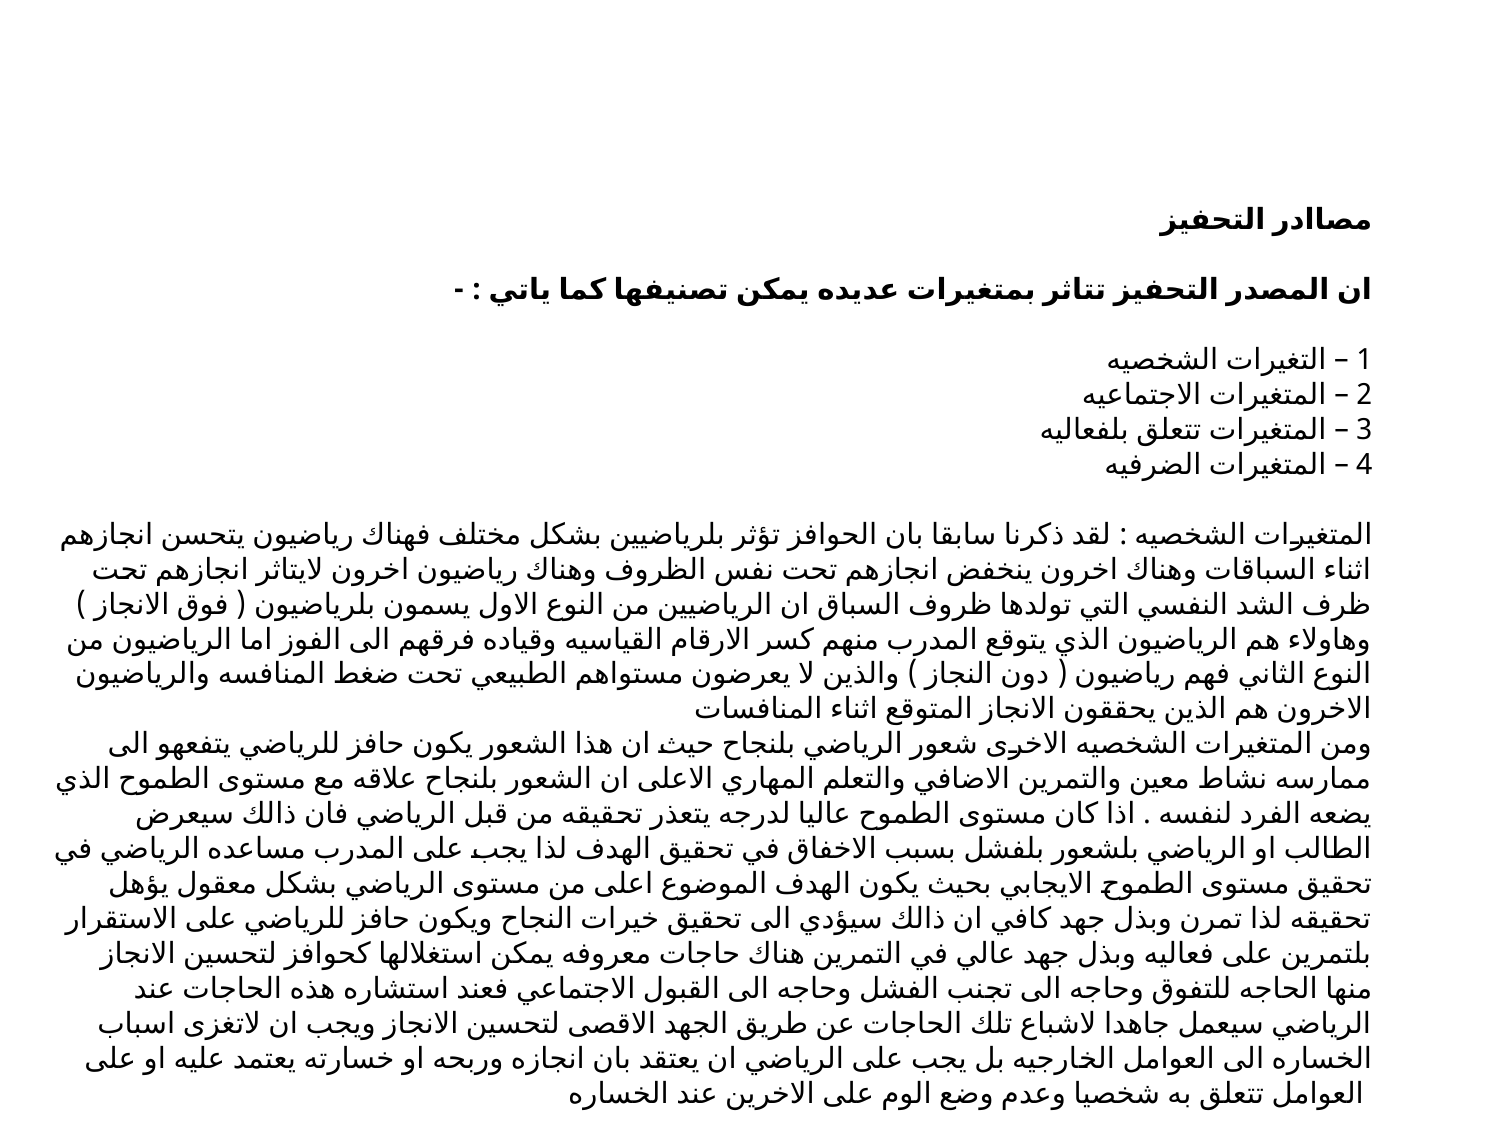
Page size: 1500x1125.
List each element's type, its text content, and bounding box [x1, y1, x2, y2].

title مصاادر التحفيز ان المصدر التحفيز تتاثر بمتغيرات عديده يمكن تصنيفها كما ياتي : - 1 – التغيرات الشخصيه 2 – المتغيرات الاجتماعيه 3 – المتغيرات تتعلق بلفعاليه 4 – المتغيرات الضرفيه المتغيرات الشخصيه : لقد ذكرنا سابقا بان الحوافز تؤثر بلرياضيين بشكل مختلف فهناك رياضيون يتحسن انجازهم اثناء السباقات وهناك اخرون ينخفض انجازهم تحت نفس الظروف وهناك رياضيون اخرون لايتاثر انجازهم تحت ظرف الشد النفسي التي تولدها ظروف السباق ان الرياضيين من النوع الاول يسمون بلرياضيون ( فوق الانجاز ) وهاولاء هم الرياضيون الذي يتوقع المدرب منهم كسر الارقام القياسيه وقياده فرقهم الى الفوز اما الرياضيون من النوع الثاني فهم رياضيون ( دون النجاز ) والذين لا يعرضون مستواهم الطبيعي تحت ضغط المنافسه والرياضيون الاخرون هم الذين يحققون الانجاز المتوقع اثناء المنافسات ومن المتغيرات الشخصيه الاخرى شعور الرياضي بلنجاح حيث ان هذا الشعور يكون حافز للرياضي يتفعهو الى ممارسه نشاط معين والتمرين الاضافي والتعلم المهاري الاعلى ان الشعور بلنجاح علاقه مع مستوى الطموح الذي يضعه الفرد لنفسه . اذا كان مستوى الطموح عاليا لدرجه يتعذر تحقيقه من قبل الرياضي فان ذالك سيعرض الطالب او الرياضي بلشعور بلفشل بسبب الاخفاق في تحقيق الهدف لذا يجب على المدرب مساعده الرياضي في تحقيق مستوى الطموح الايجابي بحيث يكون الهدف الموضوع اعلى من مستوى الرياضي بشكل معقول يؤهل تحقيقه لذا تمرن وبذل جهد كافي ان ذالك سيؤدي الى تحقيق خيرات النجاح ويكون حافز للرياضي على الاستقرار بلتمرين على فعاليه وبذل جهد عالي في التمرين هناك حاجات معروفه يمكن استغلالها كحوافز لتحسين الانجاز منها الحاجه للتفوق وحاجه الى تجنب الفشل وحاجه الى القبول الاجتماعي فعند استشاره هذه الحاجات عند الرياضي سيعمل جاهدا لاشباع تلك الحاجات عن طريق الجهد الاقصى لتحسين الانجاز ويجب ان لاتغزى اسباب الخساره الى العوامل الخارجيه بل يجب على الرياضي ان يعتقد بان انجازه وربحه او خسارته يعتمد عليه او على العوامل تتعلق به شخصيا وعدم وضع الوم على الاخرين عند الخساره [37, 87, 1388, 1125]
